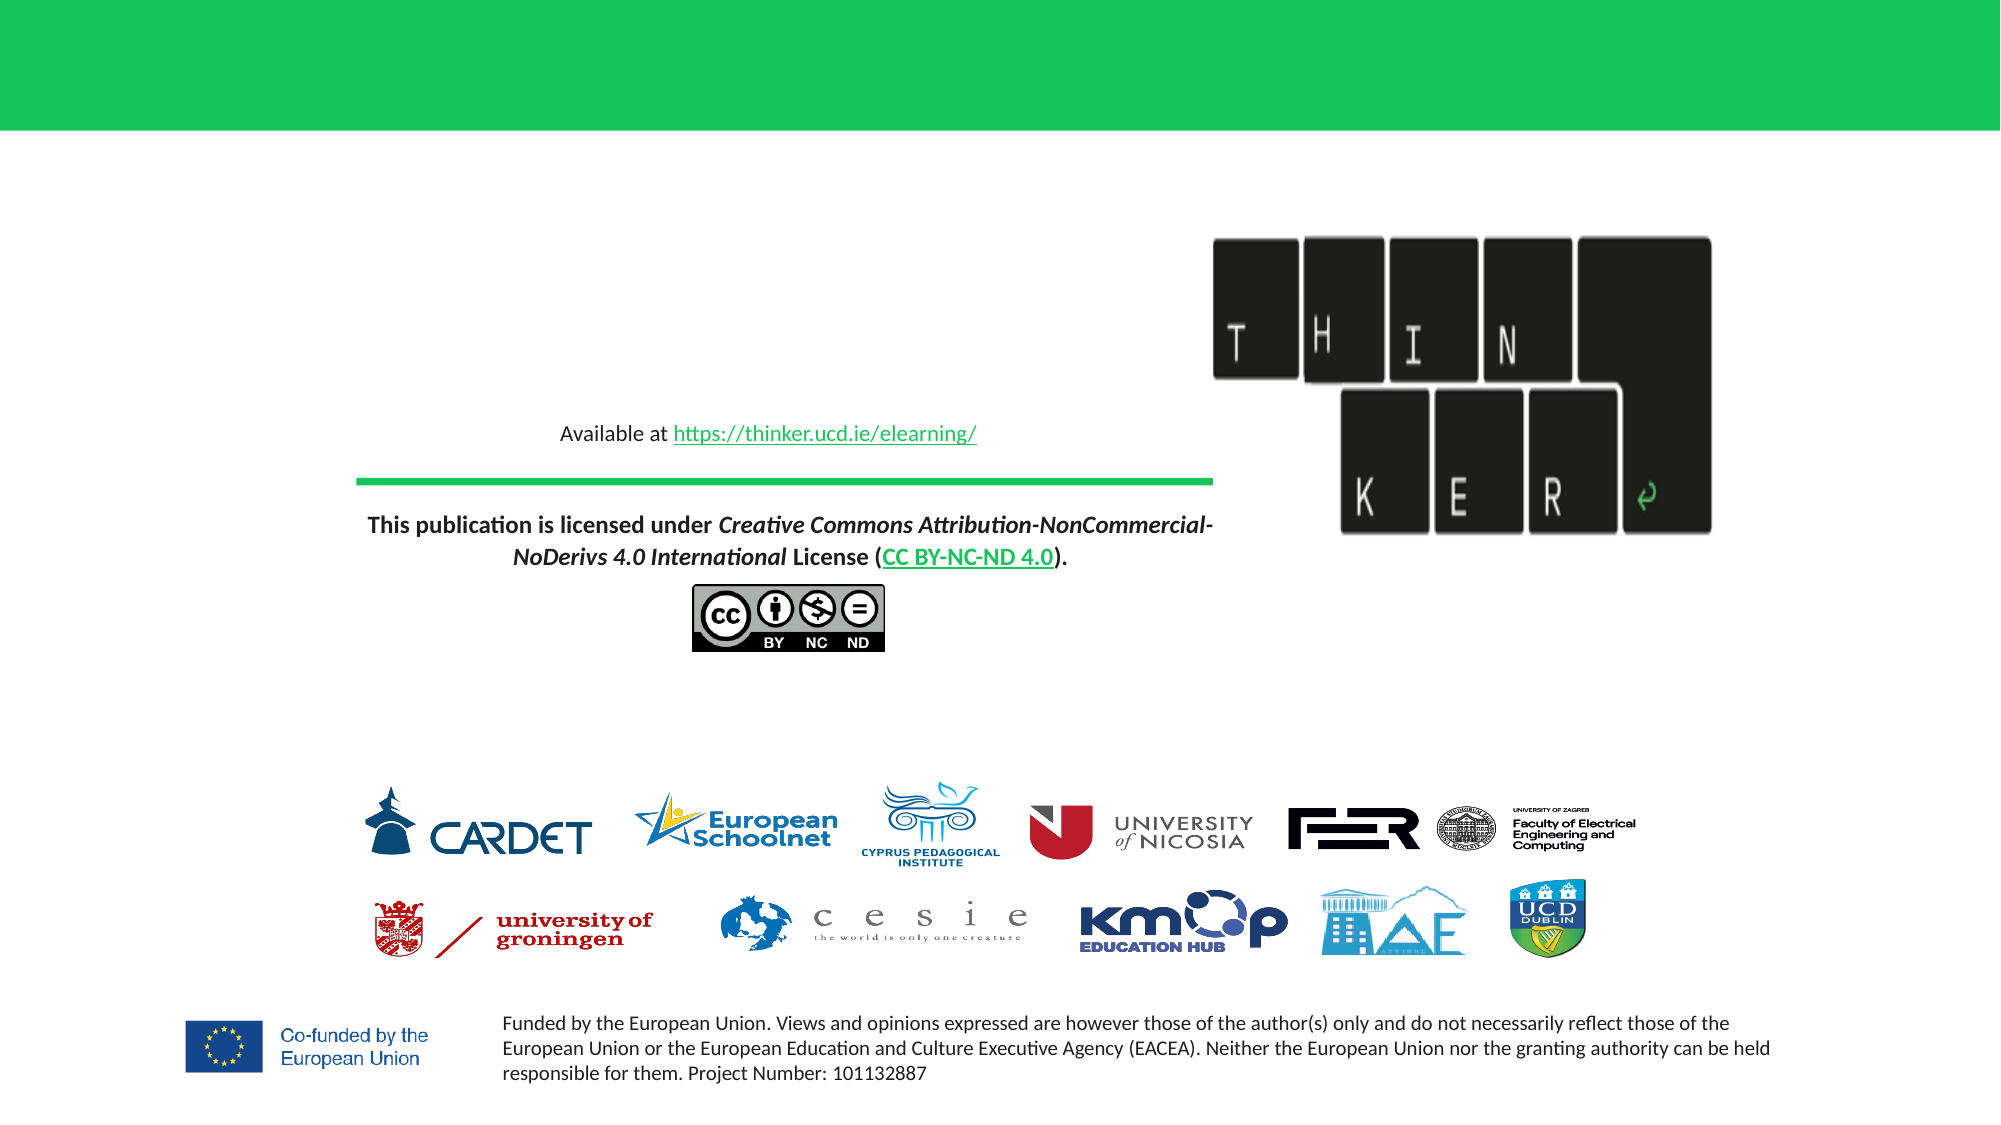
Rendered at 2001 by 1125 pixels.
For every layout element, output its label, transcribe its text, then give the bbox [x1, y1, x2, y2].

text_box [357, 775, 1643, 959]
text_box This publication is licensed under Creative Commons Attribution-NonCommercial-NoDerivs 4.0 International License (CC BY-NC-ND 4.0). [270, 491, 1253, 586]
picture [692, 584, 885, 652]
picture [168, 989, 469, 1106]
text_box Available at https://thinker.ucd.ie/elearning/ [545, 402, 1066, 462]
picture [1213, 234, 1720, 550]
